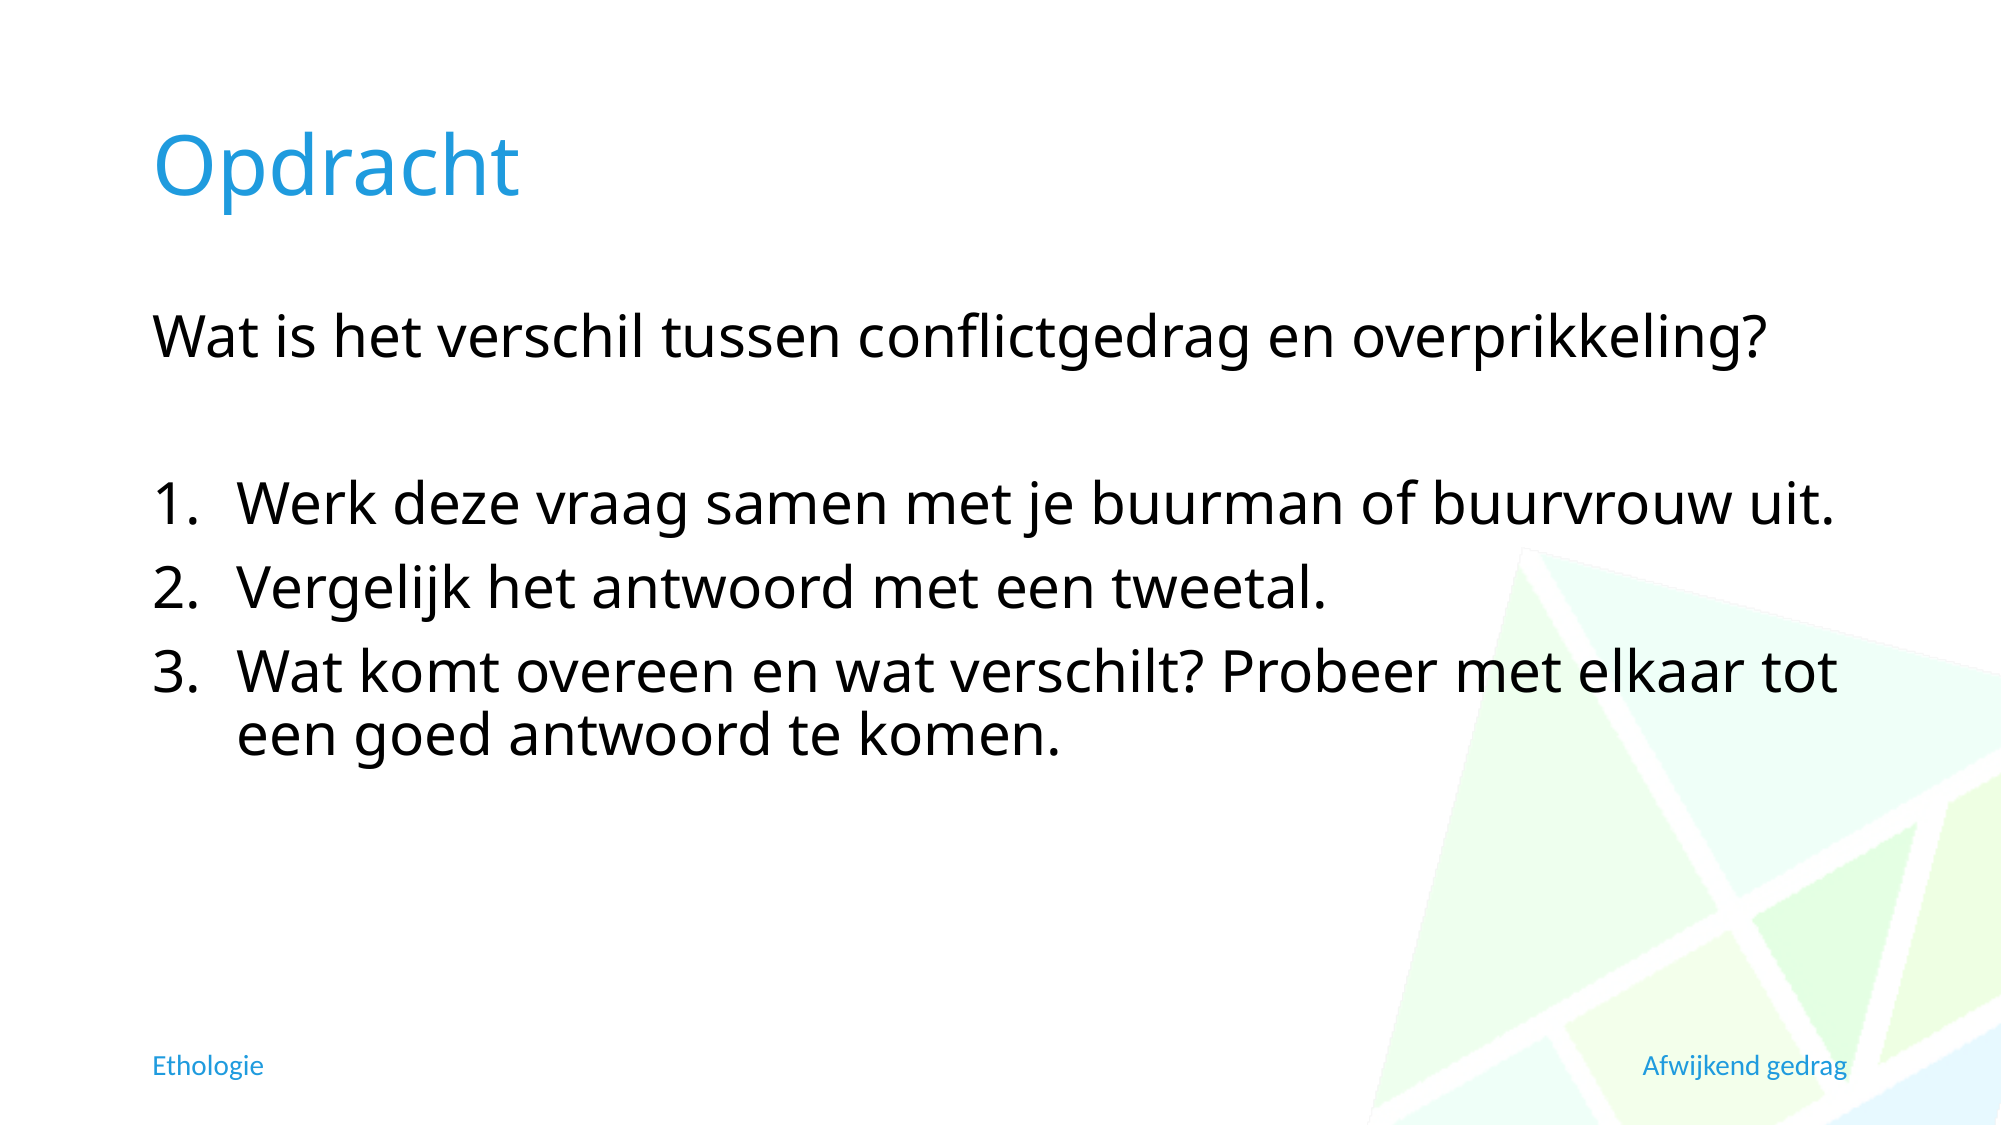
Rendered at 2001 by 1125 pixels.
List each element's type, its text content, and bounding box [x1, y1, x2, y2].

list Afwijkend gedrag [1412, 1042, 1863, 1103]
list Wat is het verschil tussen conflictgedrag en overprikkeling? Werk deze vraag samen met je buurman of buurvrouw uit. Vergelijk het antwoord met een tweetal. Wat komt overeen en wat verschilt? Probeer met elkaar tot een goed antwoord te komen. [137, 299, 1863, 1014]
title Opdracht [137, 59, 1863, 278]
list Ethologie [137, 1042, 588, 1103]
